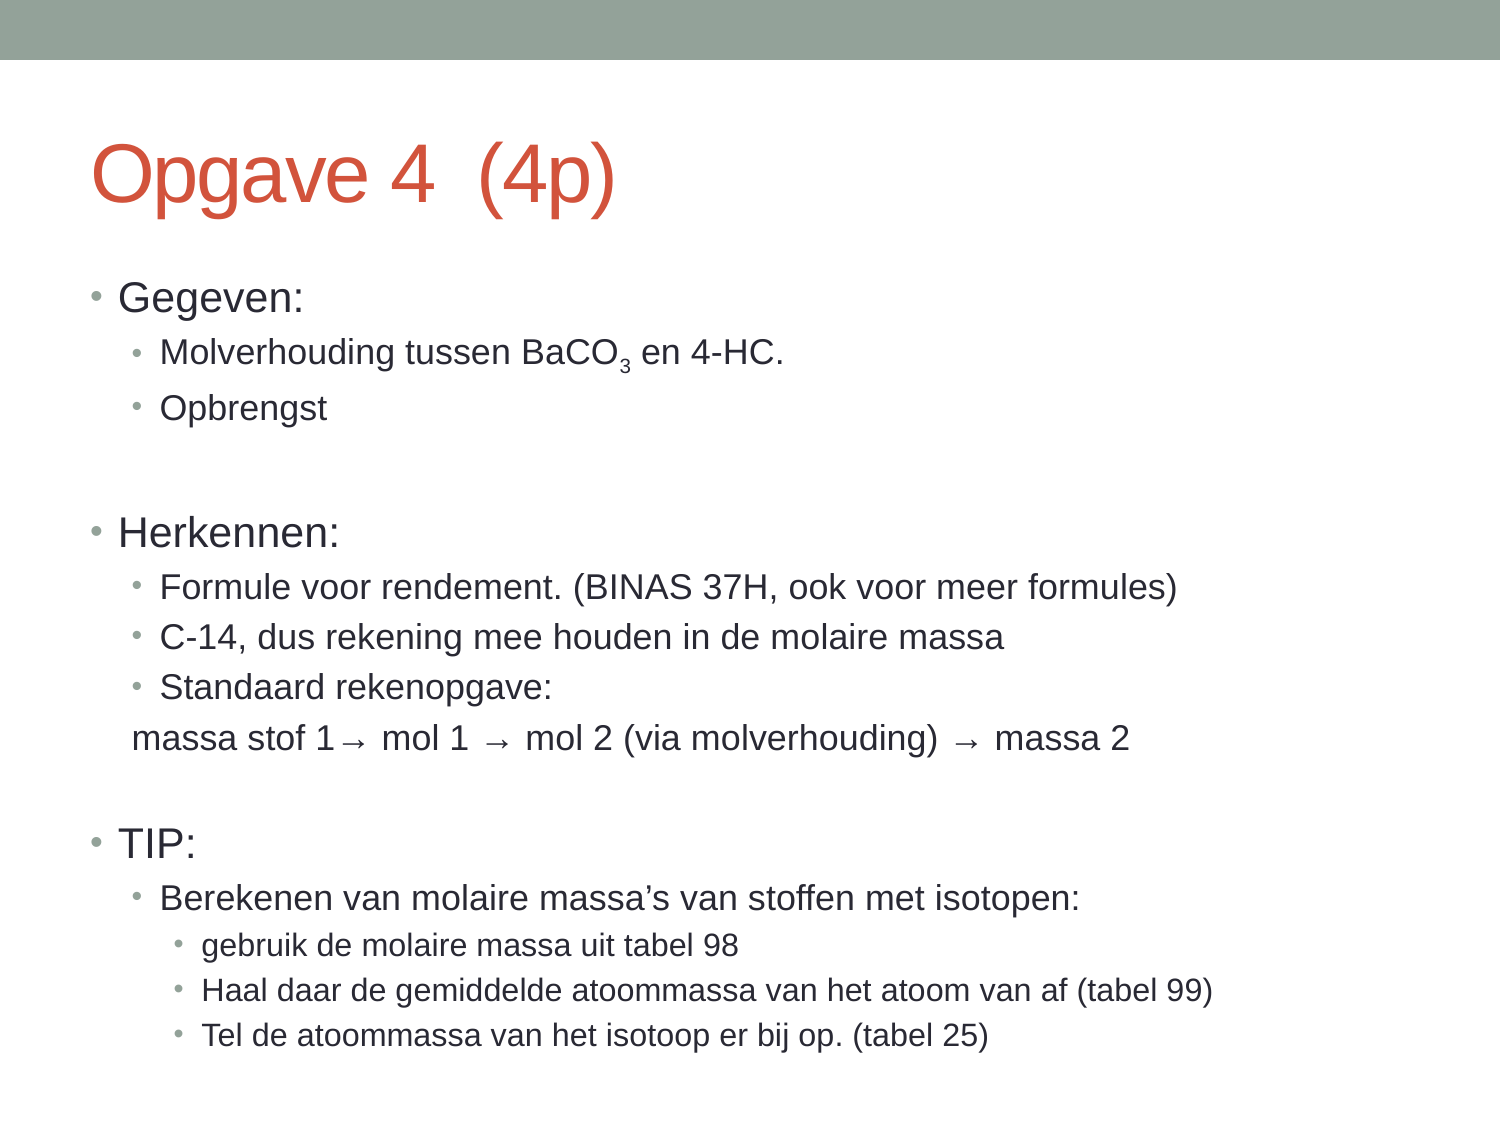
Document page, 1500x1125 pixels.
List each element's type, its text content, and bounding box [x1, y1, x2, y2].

title Opgave 4 (4p) [75, 87, 1425, 250]
list Gegeven: Molverhouding tussen BaCO3 en 4-HC. Opbrengst Herkennen: Formule voor rendement. (BINAS 37H, ook voor meer formules) C-14, dus rekening mee houden in de molaire massa Standaard rekenopgave: massa stof 1→ mol 1 → mol 2 (via molverhouding) → massa 2 TIP: Berekenen van molaire massa’s van stoffen met isotopen: gebruik de molaire massa uit tabel 98 Haal daar de gemiddelde atoommassa van het atoom van af (tabel 99) Tel de atoommassa van het isotoop er bij op. (tabel 25) [75, 262, 1425, 1063]
